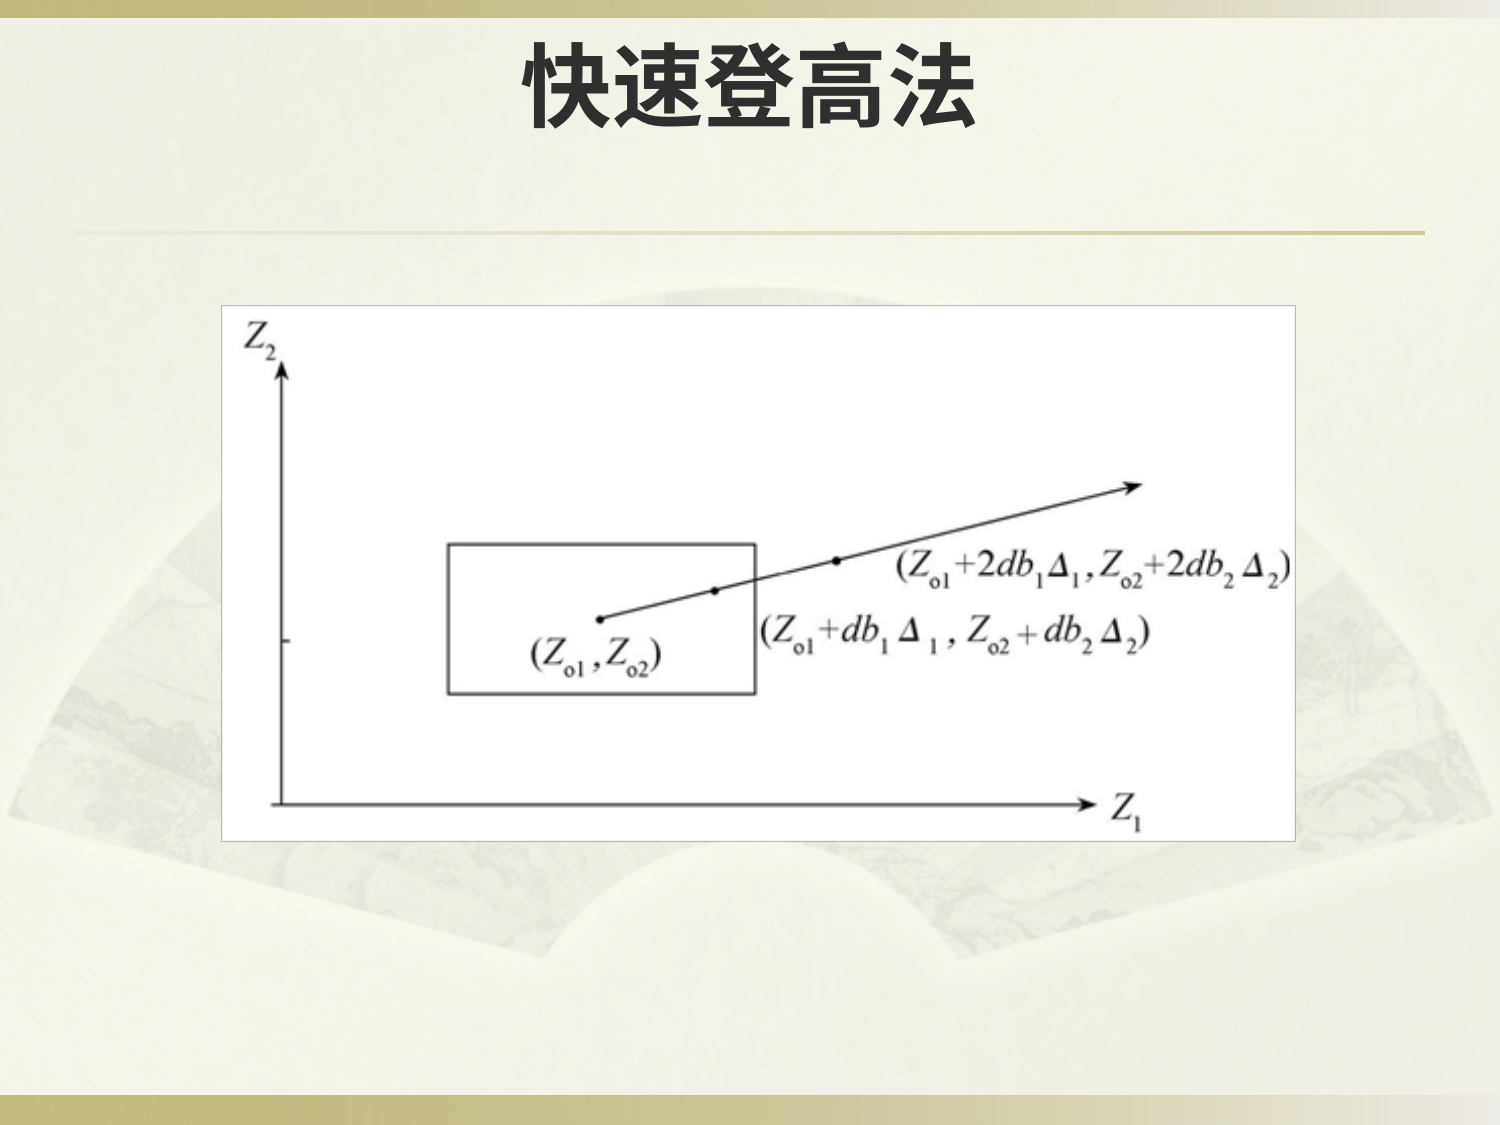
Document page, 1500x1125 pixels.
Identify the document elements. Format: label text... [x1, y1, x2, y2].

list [217, 302, 1300, 847]
title 快速登高法 [75, 45, 1425, 233]
